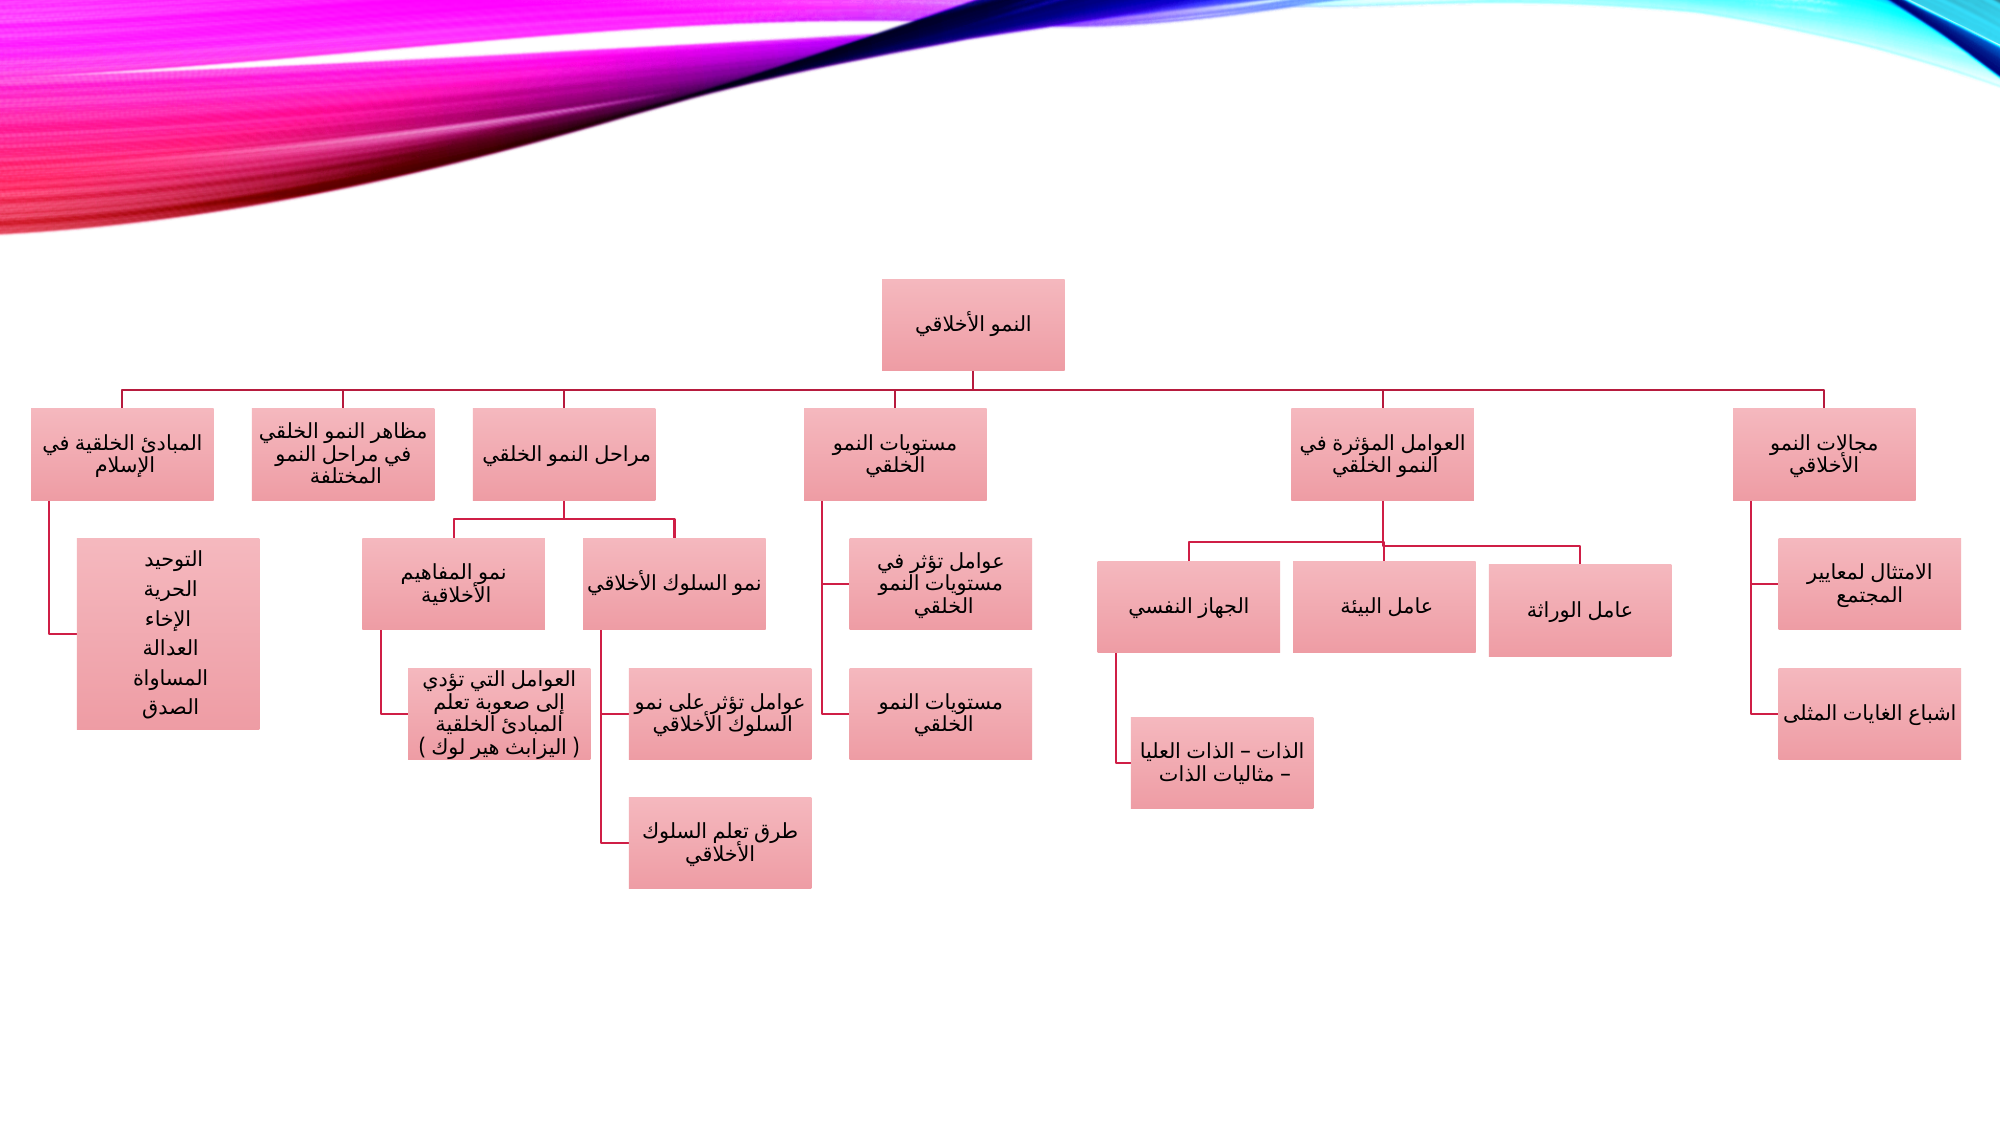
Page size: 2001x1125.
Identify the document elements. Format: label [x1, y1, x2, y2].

picture [0, 0, 2000, 237]
picture [1890, 0, 2000, 75]
list [29, 56, 1963, 1112]
picture [1910, 0, 2000, 45]
